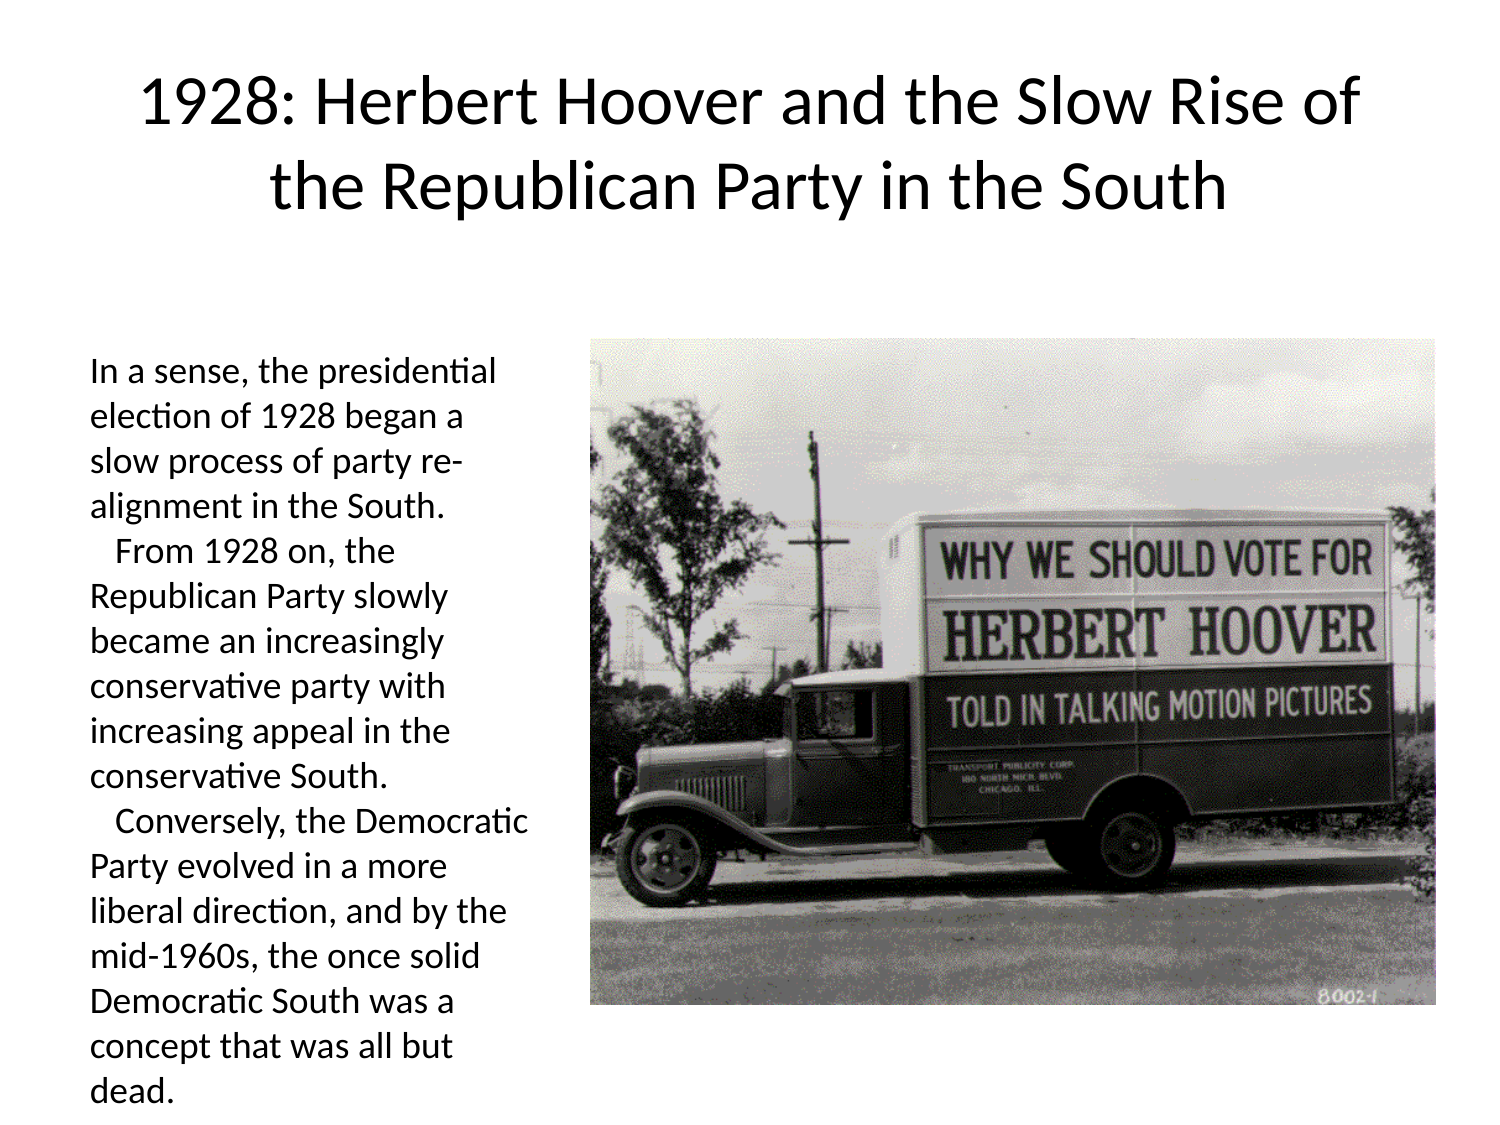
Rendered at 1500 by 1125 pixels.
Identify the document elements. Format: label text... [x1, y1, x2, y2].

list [337, 338, 1500, 1006]
title 1928: Herbert Hoover and the Slow Rise of the Republican Party in the South [75, 45, 1425, 233]
text_box In a sense, the presidential election of 1928 began a slow process of party re-alignment in the South. From 1928 on, the Republican Party slowly became an increasingly conservative party with increasing appeal in the conservative South. Conversely, the Democratic Party evolved in a more liberal direction, and by the mid-1960s, the once solid Democratic South was a concept that was all but dead. [75, 338, 558, 1119]
